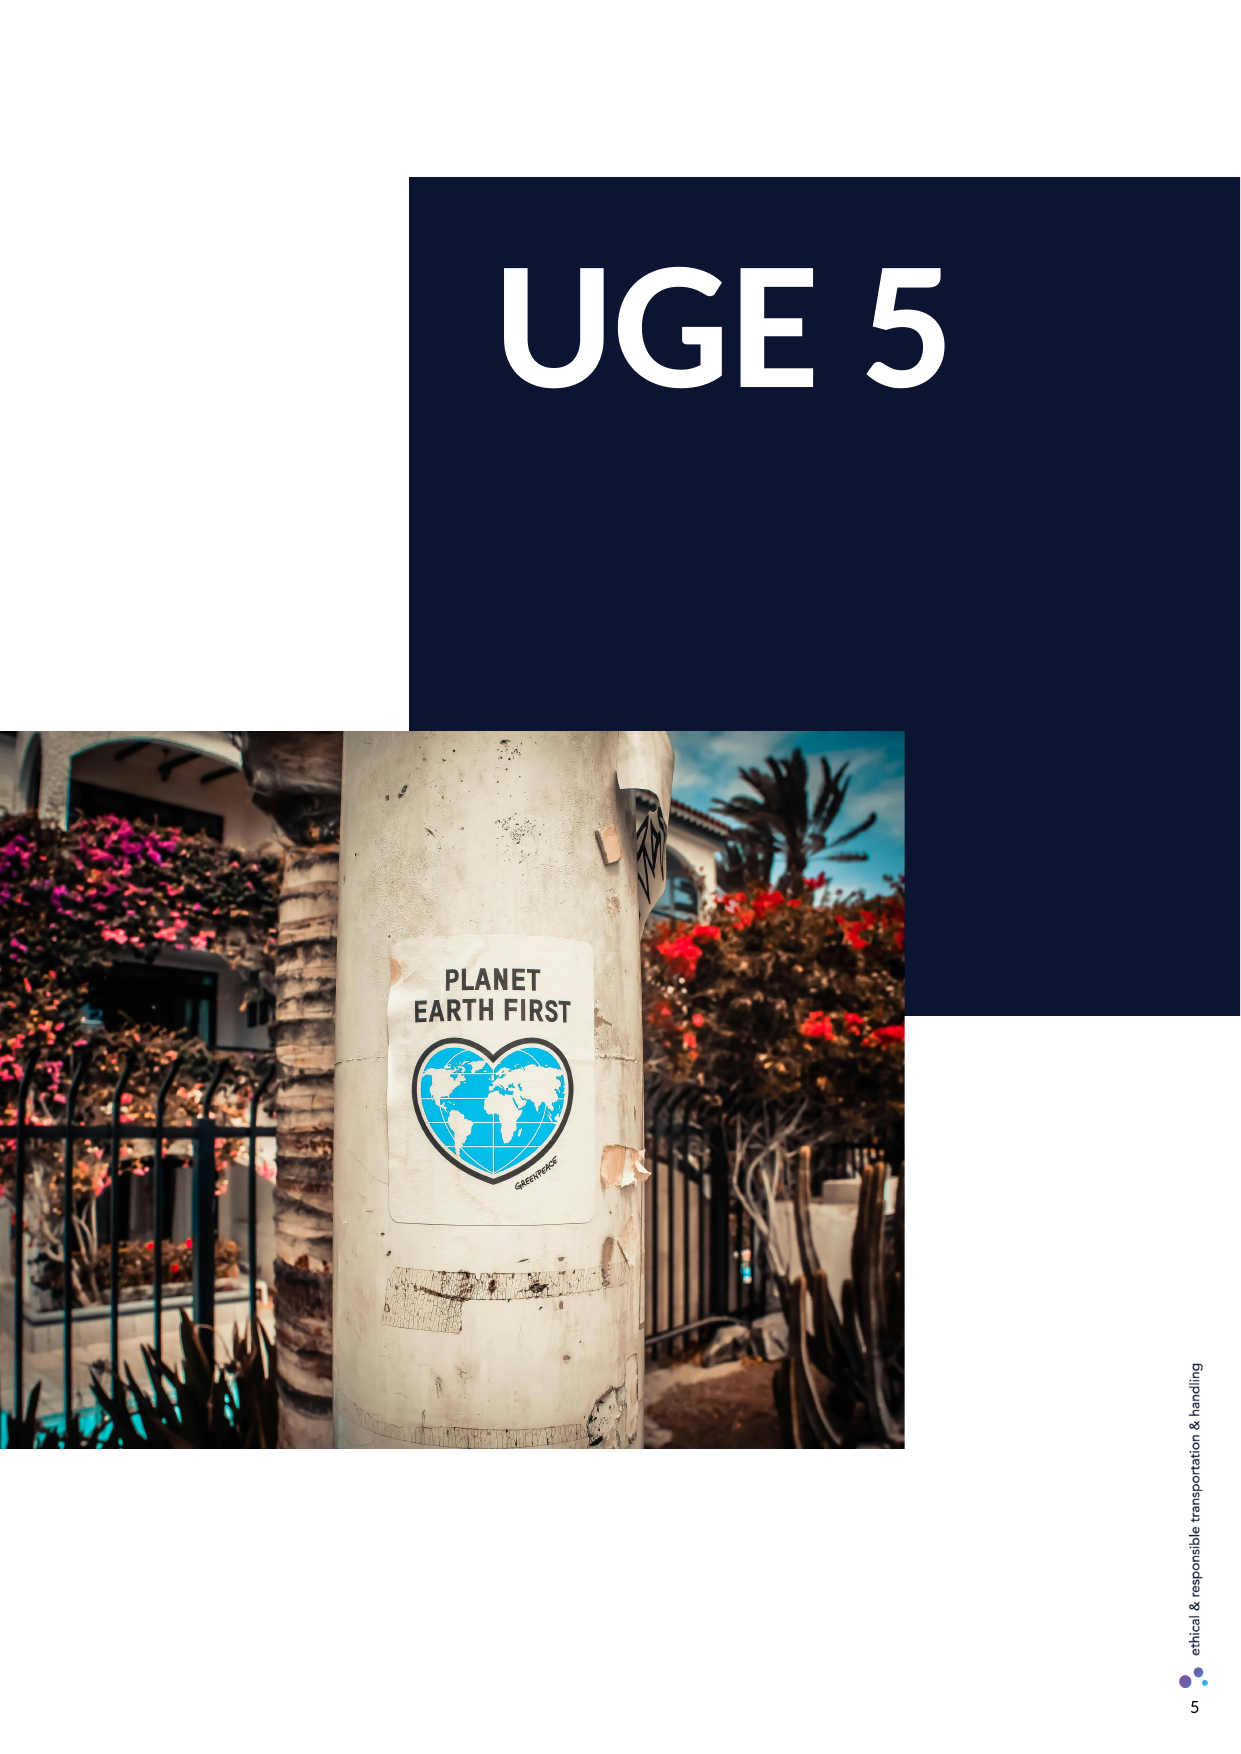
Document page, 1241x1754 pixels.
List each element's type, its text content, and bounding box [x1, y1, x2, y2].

list UGE 5 [479, 221, 1241, 732]
picture [0, 731, 905, 1449]
picture [1179, 1357, 1217, 1680]
slide_number 5 [1153, 1676, 1215, 1736]
